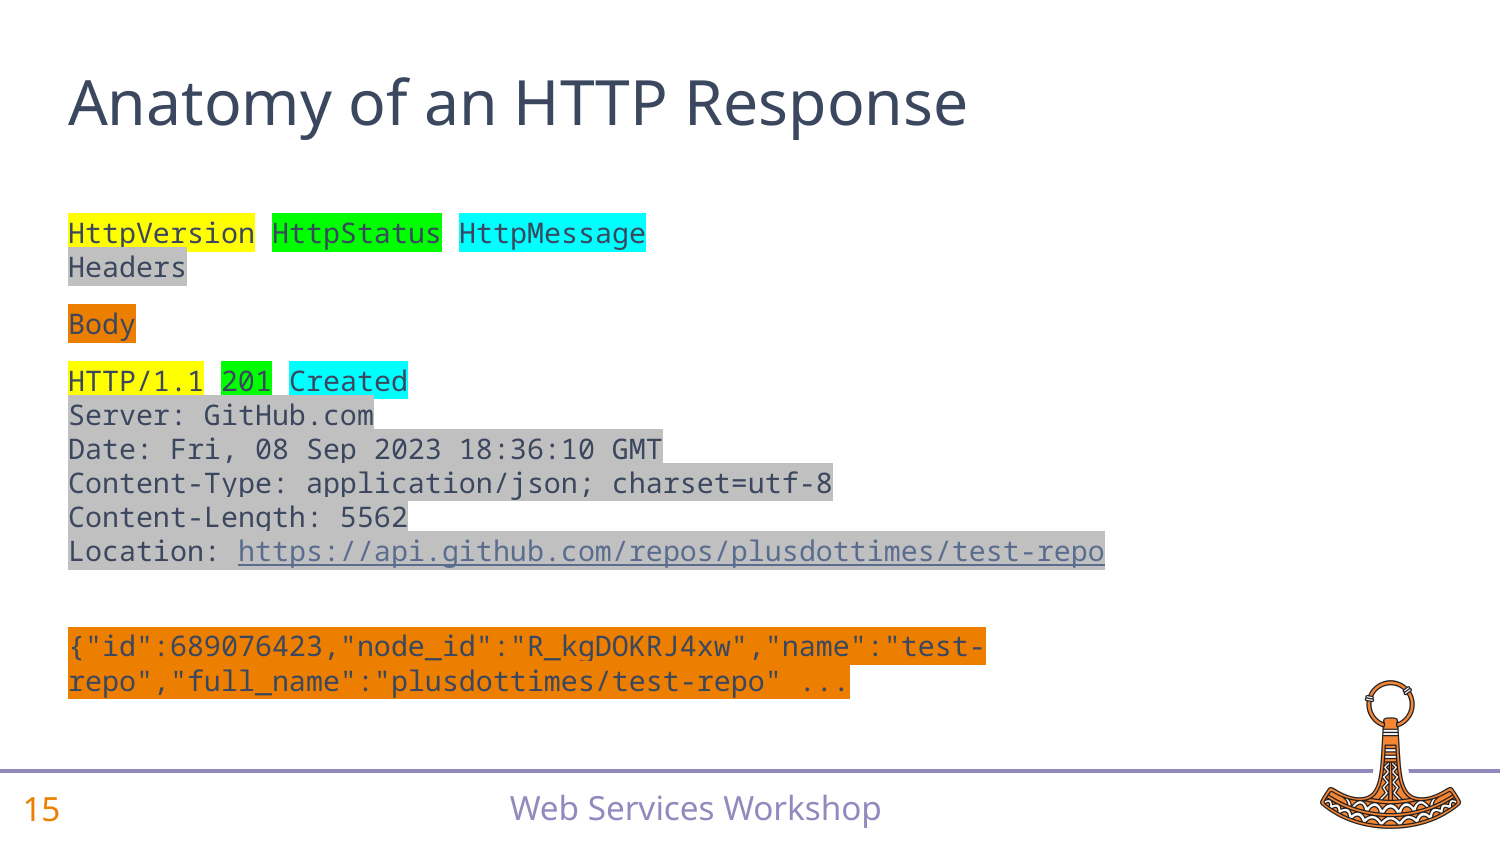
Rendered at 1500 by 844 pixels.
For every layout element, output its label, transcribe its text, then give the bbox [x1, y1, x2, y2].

title Anatomy of an HTTP Response [53, 43, 1203, 157]
list HttpVersion HttpStatus HttpMessage Headers Body HTTP/1.1 201 Created Server: GitHub.com Date: Fri, 08 Sep 2023 18:36:10 GMT Content-Type: application/json; charset=utf-8 Content-Length: 5562 Location: https://api.github.com/repos/plusdottimes/test-repo {"id":689076423,"node_id":"R_kgDOKRJ4xw","name":"test-repo","full_name":"plusdottimes/test-repo" ... [53, 207, 1453, 740]
picture [1320, 680, 1461, 829]
